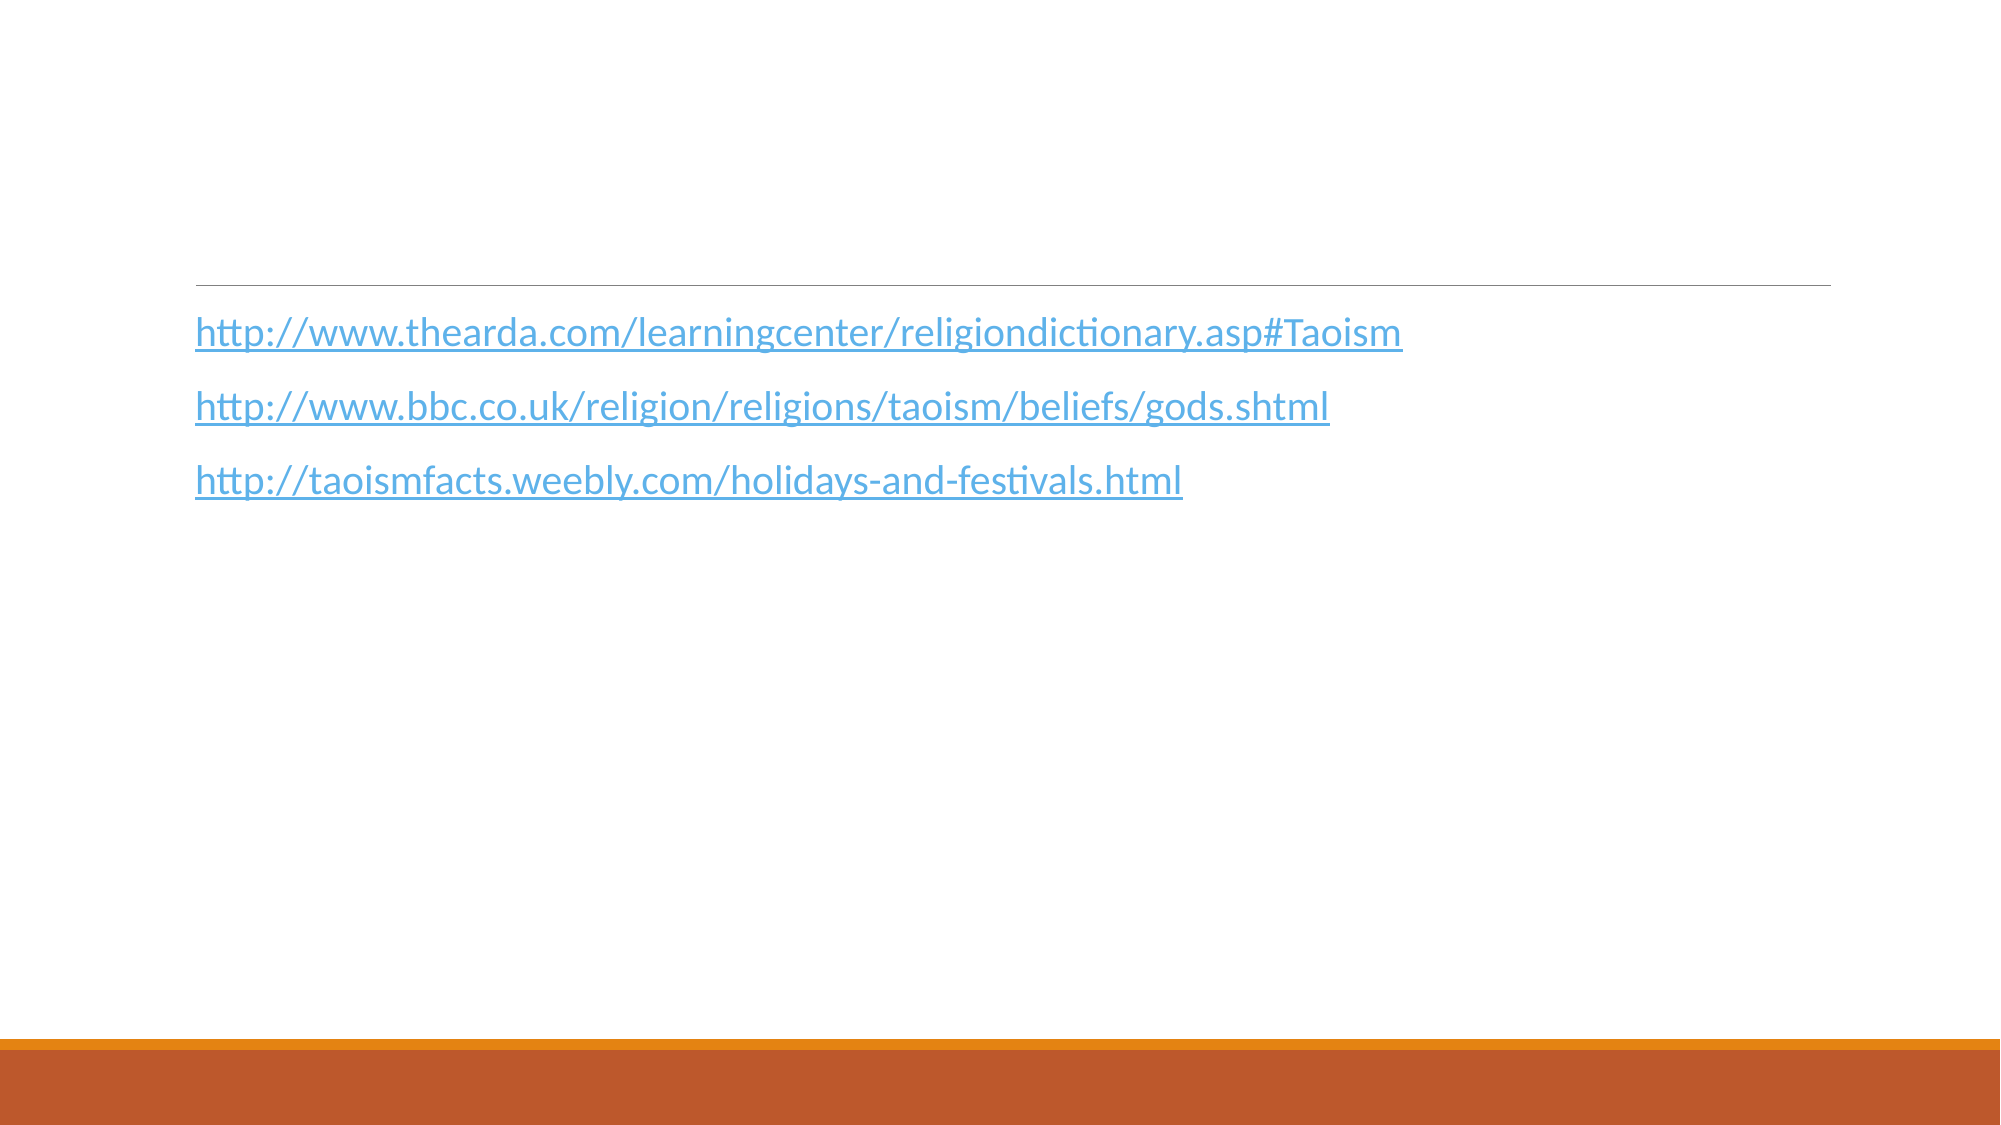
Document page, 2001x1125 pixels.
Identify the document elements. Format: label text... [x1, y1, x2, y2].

list http://www.thearda.com/learningcenter/religiondictionary.asp#Taoism http://www.bbc.co.uk/religion/religions/taoism/beliefs/gods.shtml http://taoismfacts.weebly.com/holidays-and-festivals.html [180, 302, 1830, 963]
